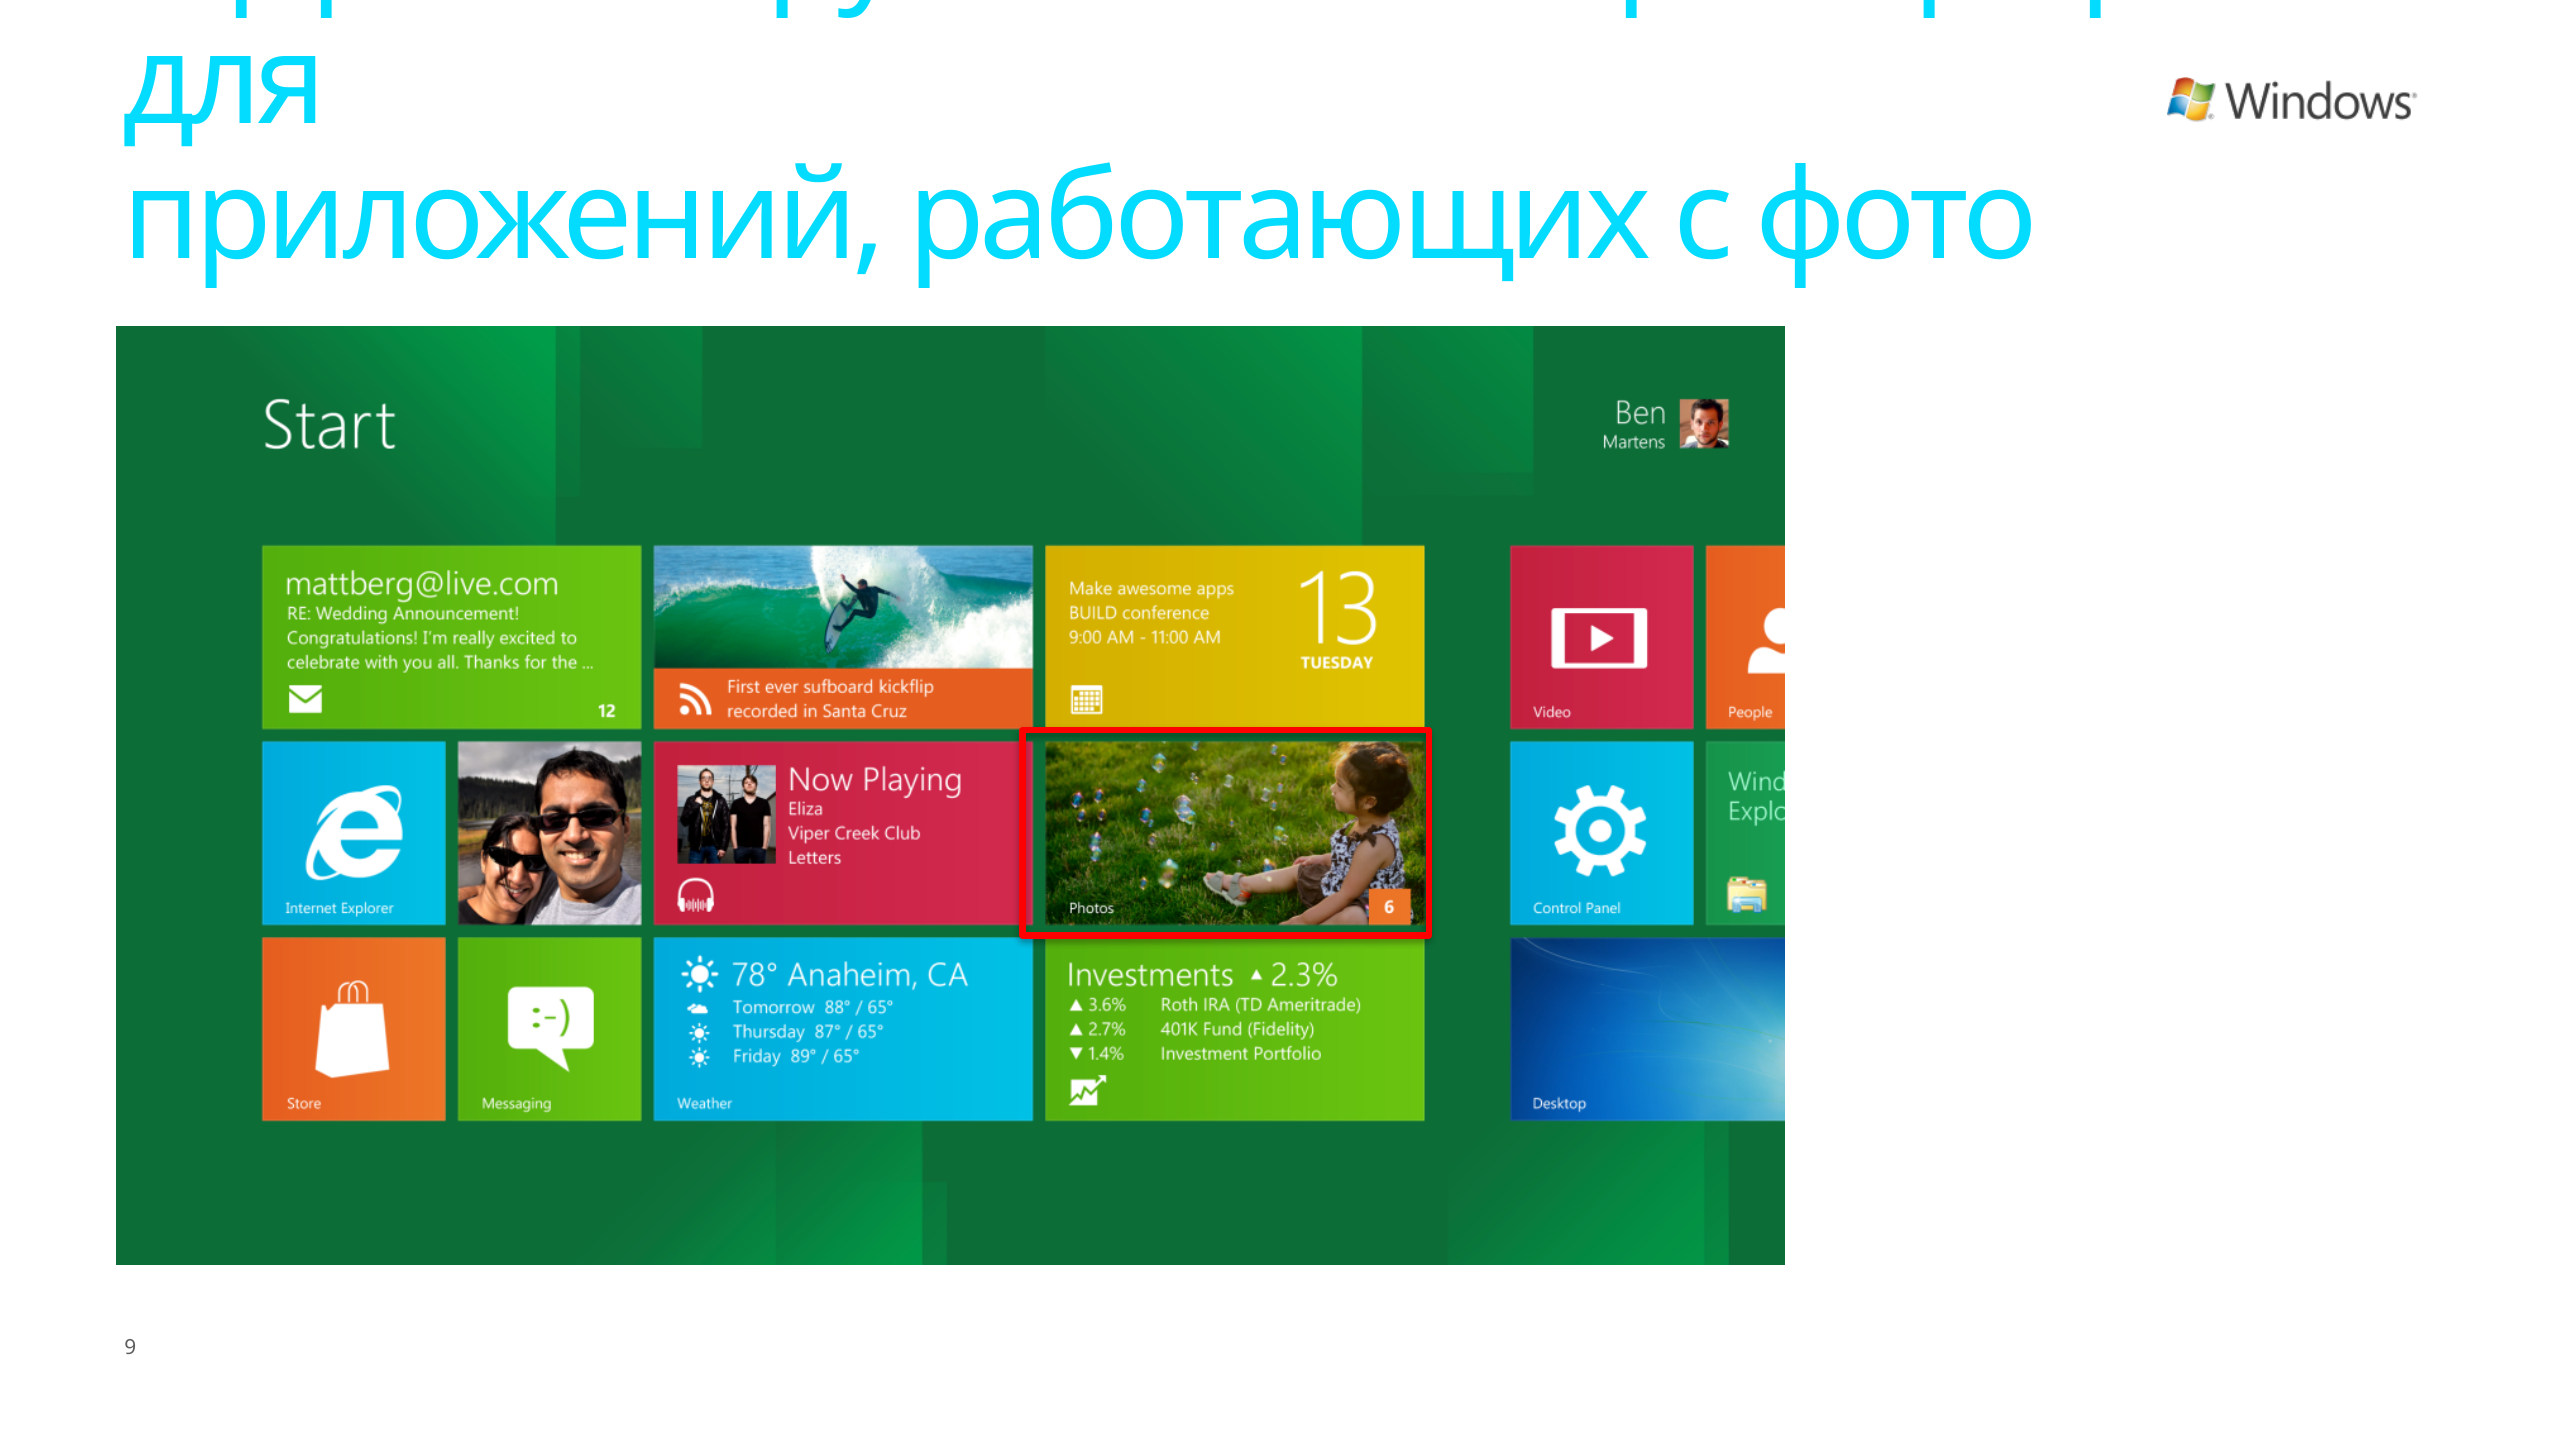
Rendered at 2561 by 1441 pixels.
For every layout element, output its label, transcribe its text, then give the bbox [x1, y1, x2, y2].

picture [116, 326, 1785, 1265]
title Эффект погружения – все фотографии для приложений, работающих с фото [122, 48, 2465, 286]
